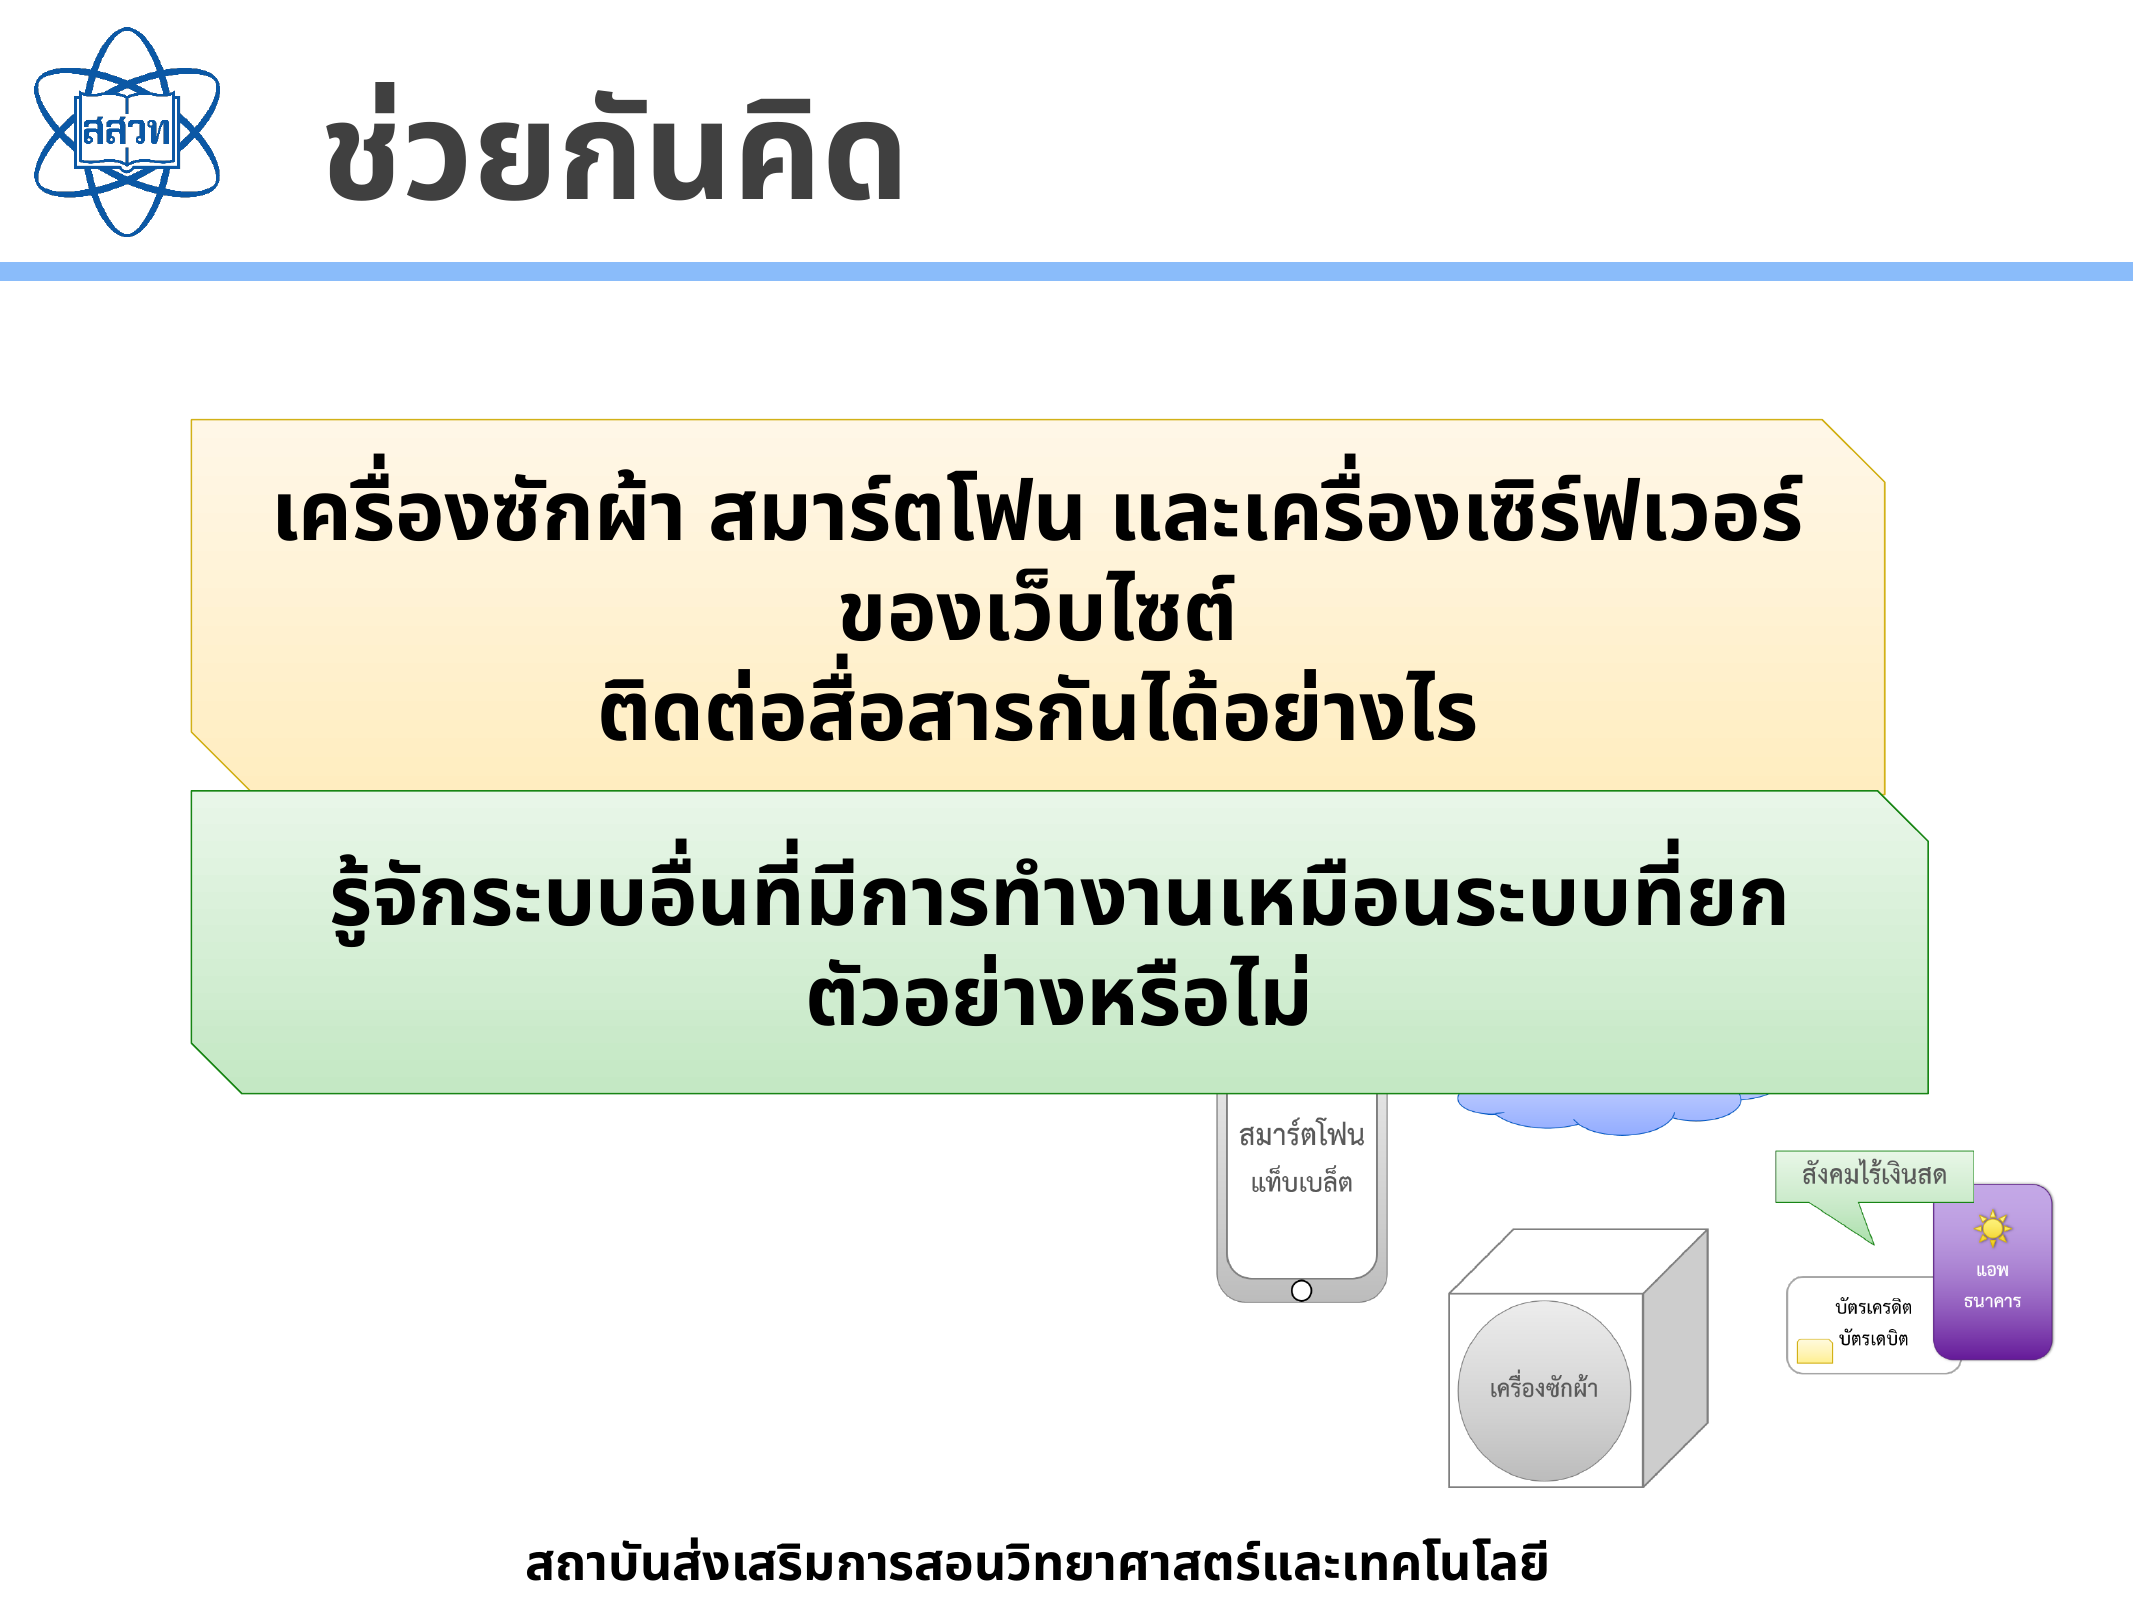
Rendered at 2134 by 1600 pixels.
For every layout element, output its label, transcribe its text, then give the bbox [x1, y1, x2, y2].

picture [33, 27, 220, 237]
text_box สถาบันส่งเสริมการสอนวิทยาศาสตร์และเทคโนโลยี [74, 1522, 2002, 1589]
text_box เครื่องซักผ้า สมาร์ตโฟน และเครื่องเซิร์ฟเวอร์ของเว็บไซต์ ติดต่อสื่อสารกันได้อย่างไร [190, 418, 1886, 796]
picture [1213, 1017, 2058, 1489]
text_box รู้จักระบบอื่นที่มีการทำงานเหมือนระบบที่ยกตัวอย่างหรือไม่ [190, 790, 1929, 1095]
text_box ช่วยกันคิด [312, 53, 1975, 236]
